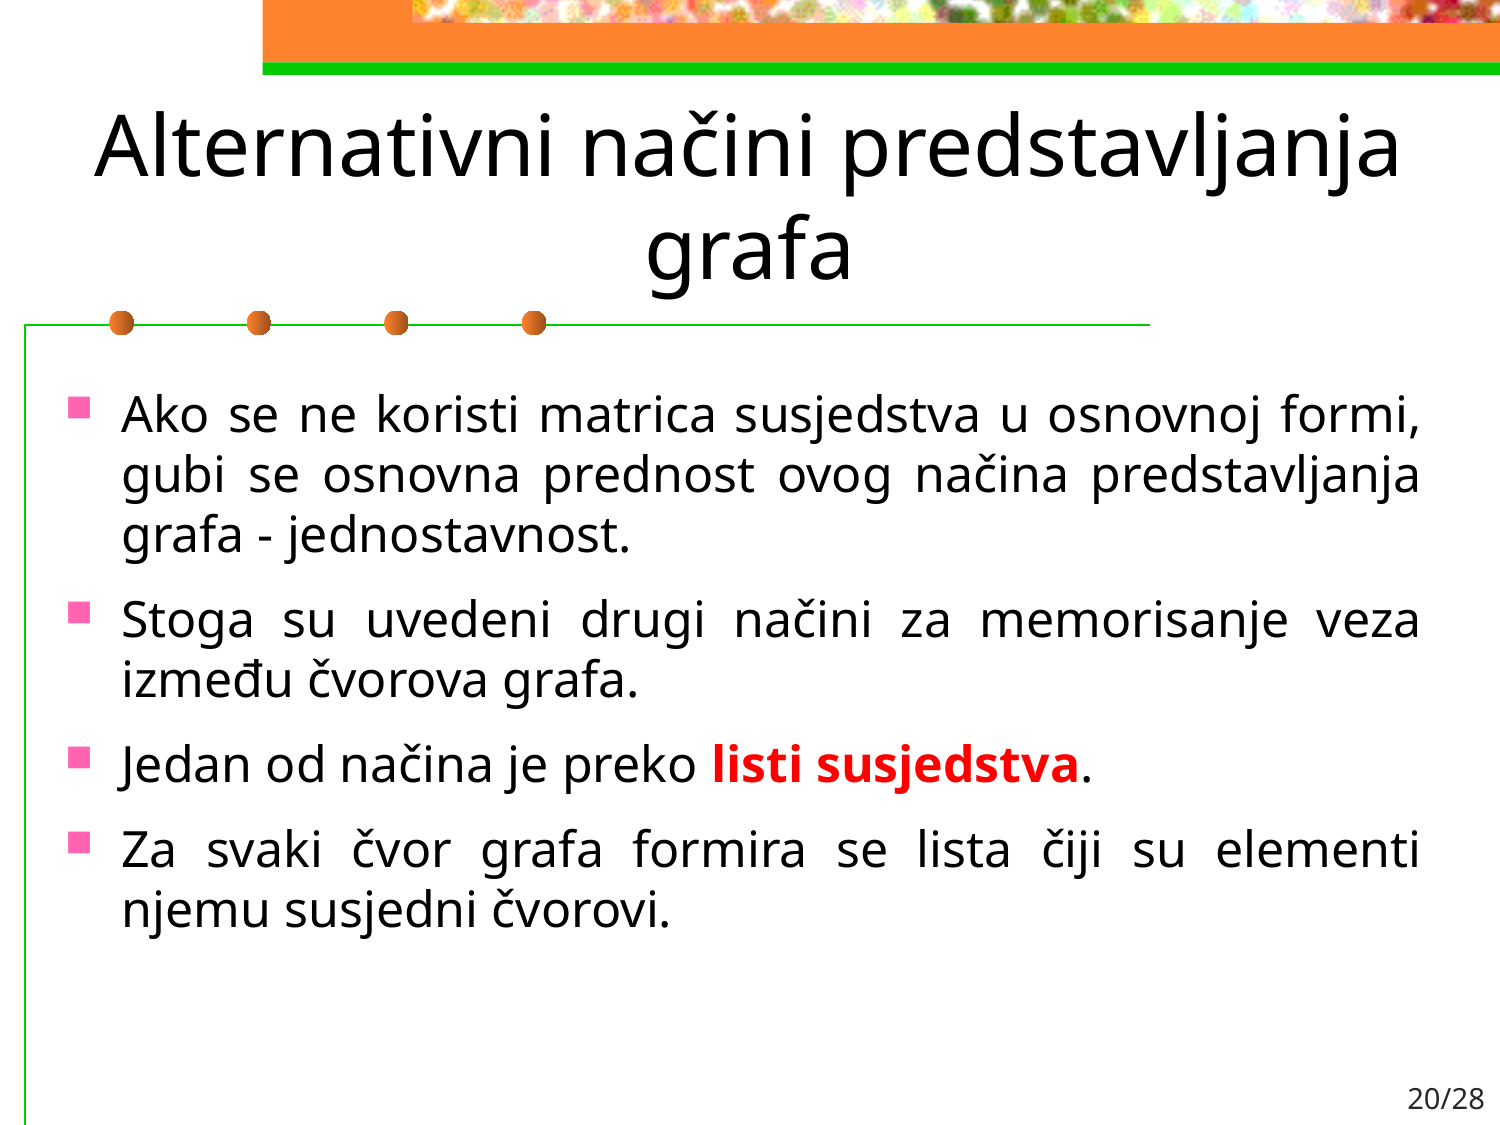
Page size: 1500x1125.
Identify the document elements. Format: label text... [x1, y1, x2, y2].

text_box 20/28 [1374, 1072, 1500, 1123]
picture [412, 0, 1500, 23]
title Alternativni načini predstavljanja grafa [0, 99, 1500, 288]
list Ako se ne koristi matrica susjedstva u osnovnoj formi, gubi se osnovna prednost ovog načina predstavljanja grafa - jednostavnost. Stoga su uvedeni drugi načini za memorisanje veza između čvorova grafa. Jedan od načina je preko listi susjedstva. Za svaki čvor grafa formira se lista čiji su elementi njemu susjedni čvorovi. [50, 375, 1438, 925]
